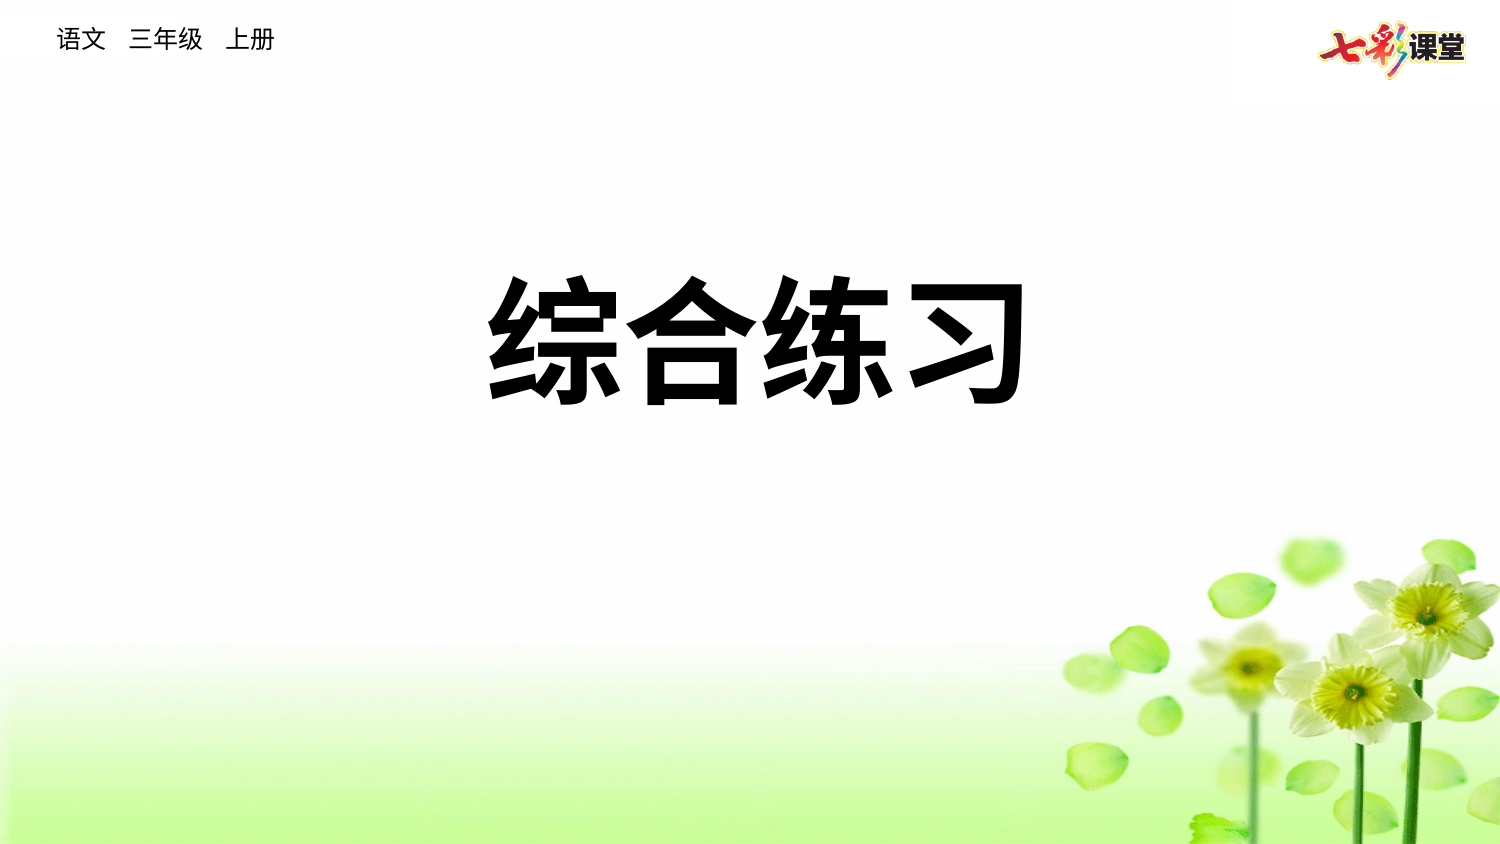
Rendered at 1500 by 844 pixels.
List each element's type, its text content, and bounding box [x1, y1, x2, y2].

picture [0, 0, 1500, 844]
text_box 综合练习 [477, 261, 1044, 418]
text_box 语文 三年级 上册 [8, 16, 291, 62]
text_box [0, 14, 449, 60]
